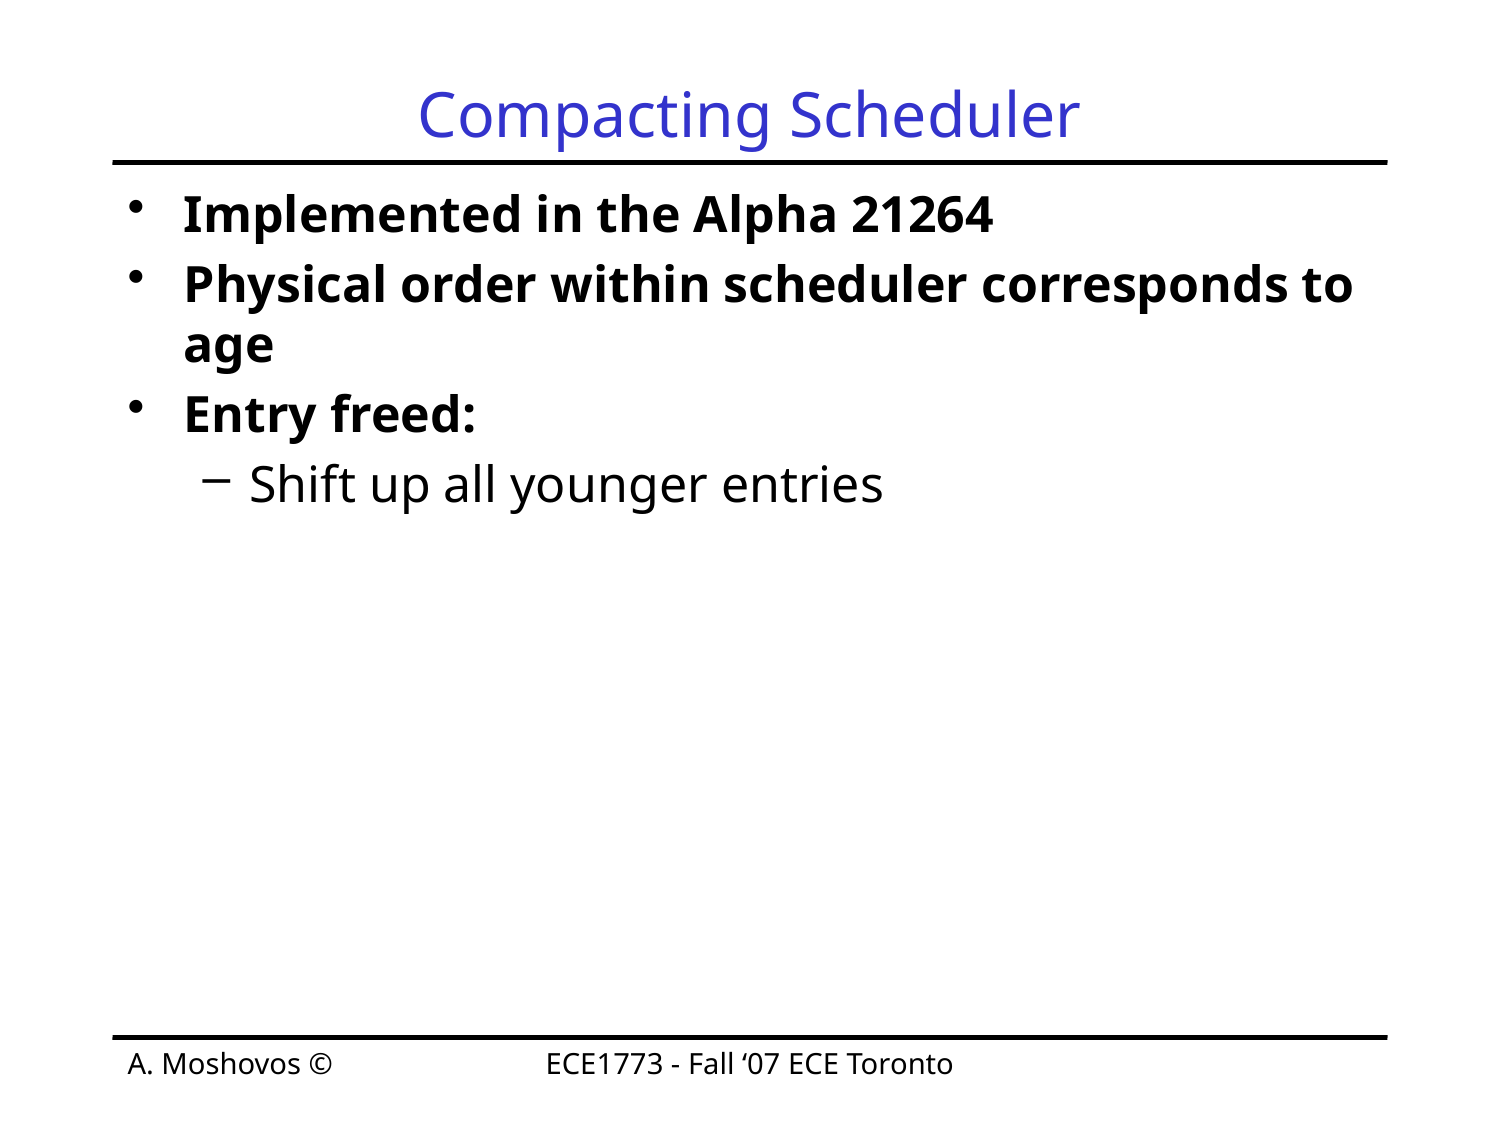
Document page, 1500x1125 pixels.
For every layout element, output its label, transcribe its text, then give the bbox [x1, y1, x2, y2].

footer ECE1773 - Fall ‘07 ECE Toronto [487, 1037, 1013, 1101]
title Compacting Scheduler [112, 62, 1388, 163]
list Implemented in the Alpha 21264 Physical order within scheduler corresponds to age Entry freed: Shift up all younger entries [112, 174, 1388, 1026]
slide_number A. Moshovos © [112, 1037, 426, 1101]
